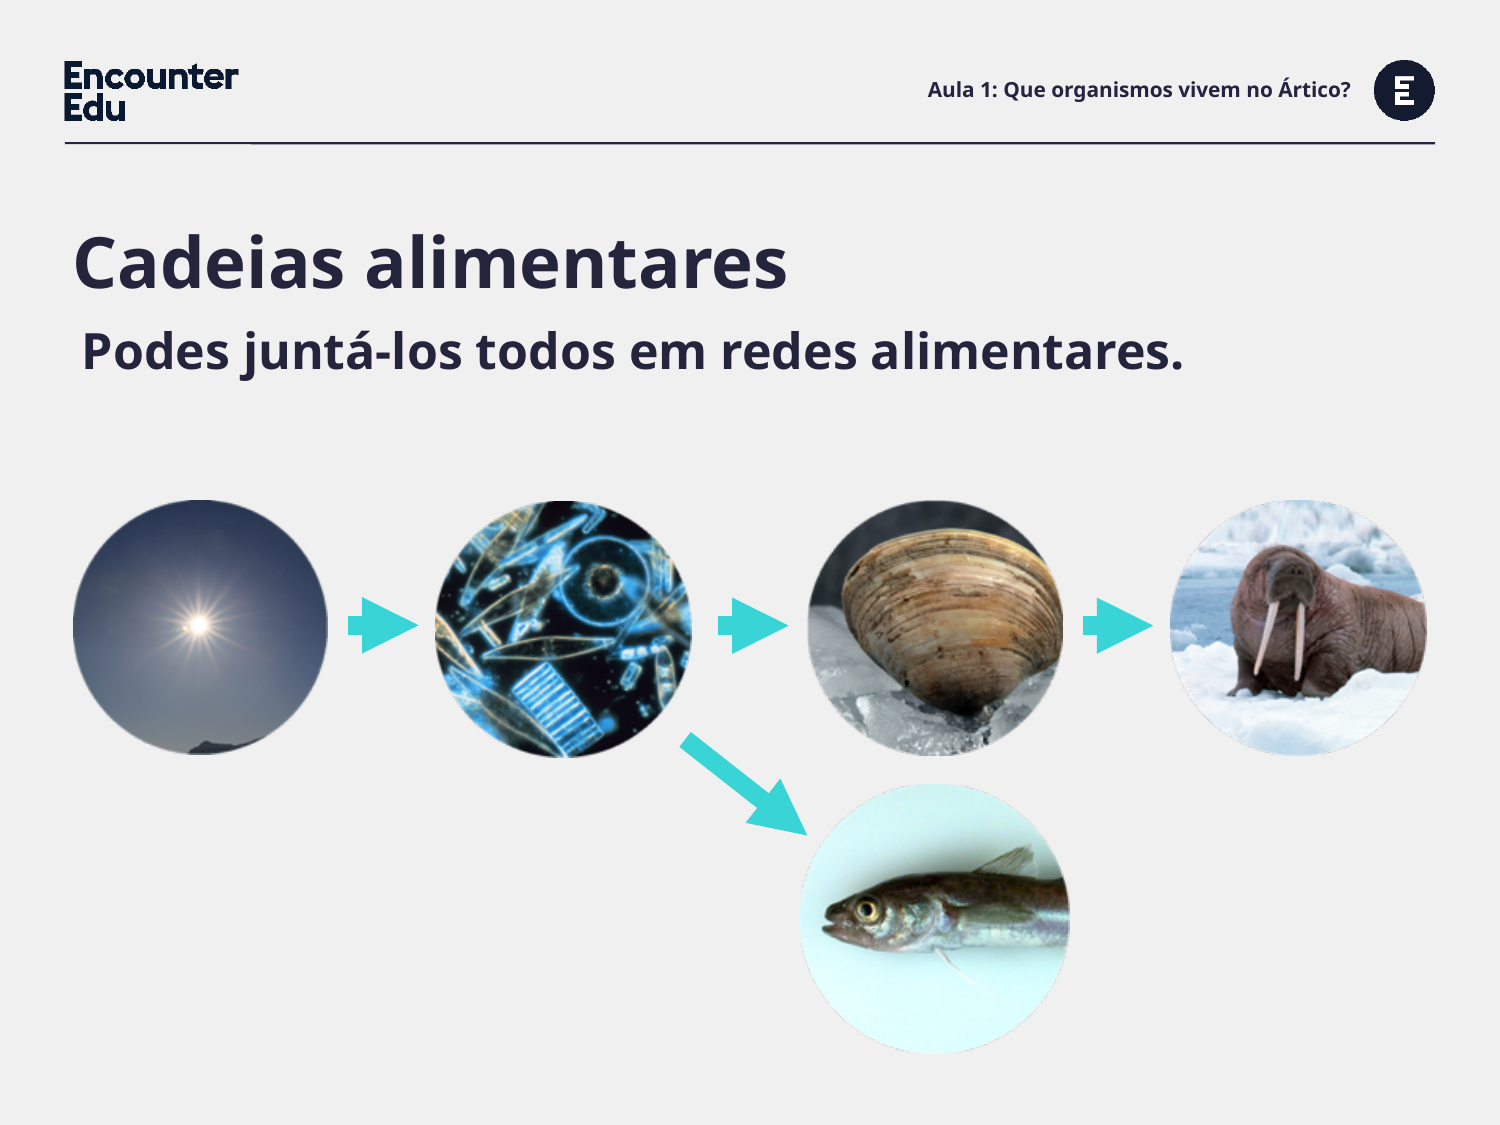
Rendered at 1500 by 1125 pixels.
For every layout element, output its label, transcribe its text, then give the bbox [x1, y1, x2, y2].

text_box Cadeias alimentares [65, 163, 1416, 368]
picture [435, 501, 692, 758]
picture [1372, 58, 1436, 122]
picture [73, 500, 328, 755]
title Aula 1: Que organismos vivem no Ártico? [749, 67, 1359, 114]
picture [60, 59, 243, 122]
text_box [348, 619, 419, 632]
text_box [692, 744, 800, 834]
text_box [1082, 619, 1154, 632]
text_box Podes juntá-los todos em redes alimentares. [67, 311, 1485, 387]
picture [1170, 500, 1427, 756]
text_box [718, 619, 789, 632]
picture [800, 784, 1070, 1055]
picture [807, 500, 1063, 756]
